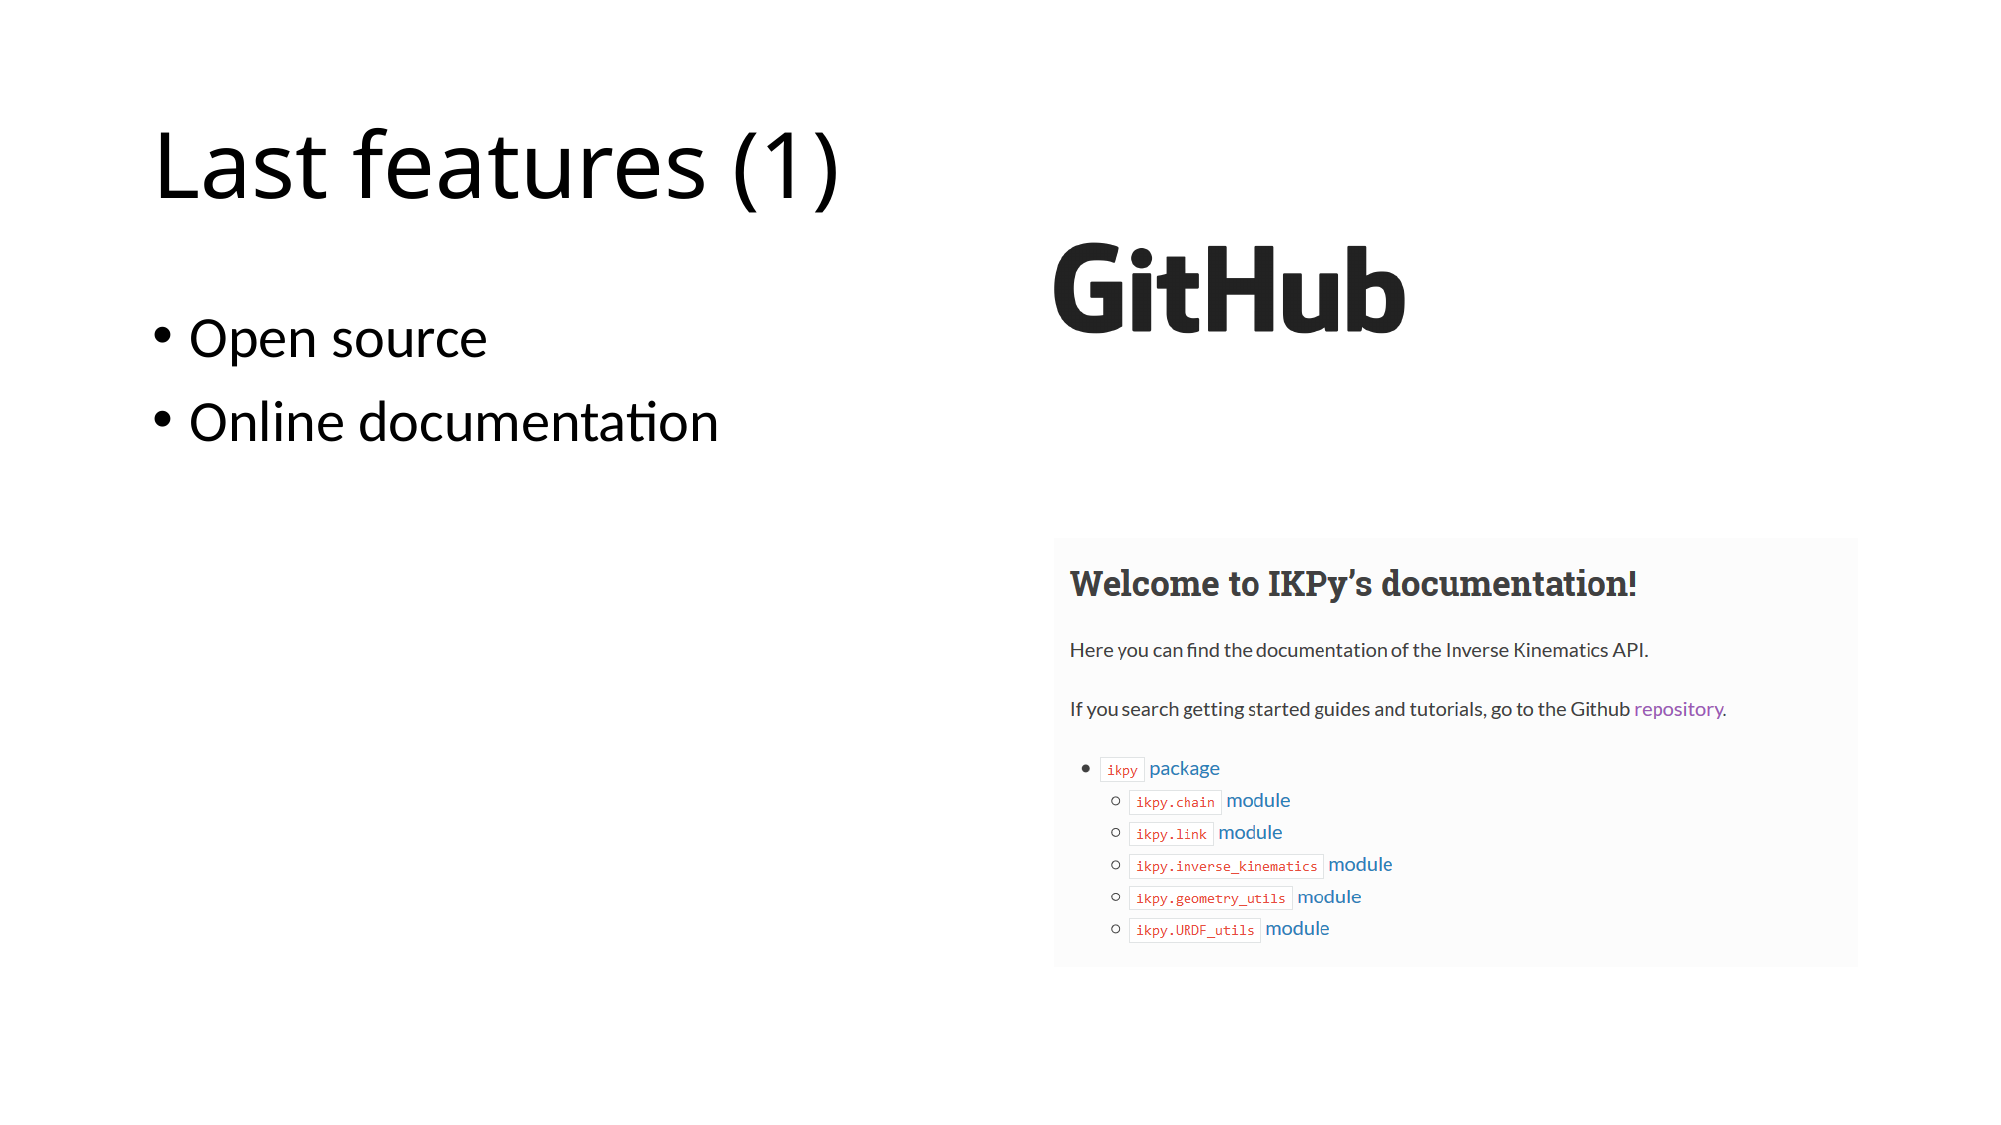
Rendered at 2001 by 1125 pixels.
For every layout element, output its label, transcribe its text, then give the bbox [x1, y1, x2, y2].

title Last features (1) [137, 59, 1863, 278]
picture [1054, 538, 1858, 967]
list Open source Online documentation [137, 299, 1863, 1014]
picture [1054, 242, 1405, 334]
